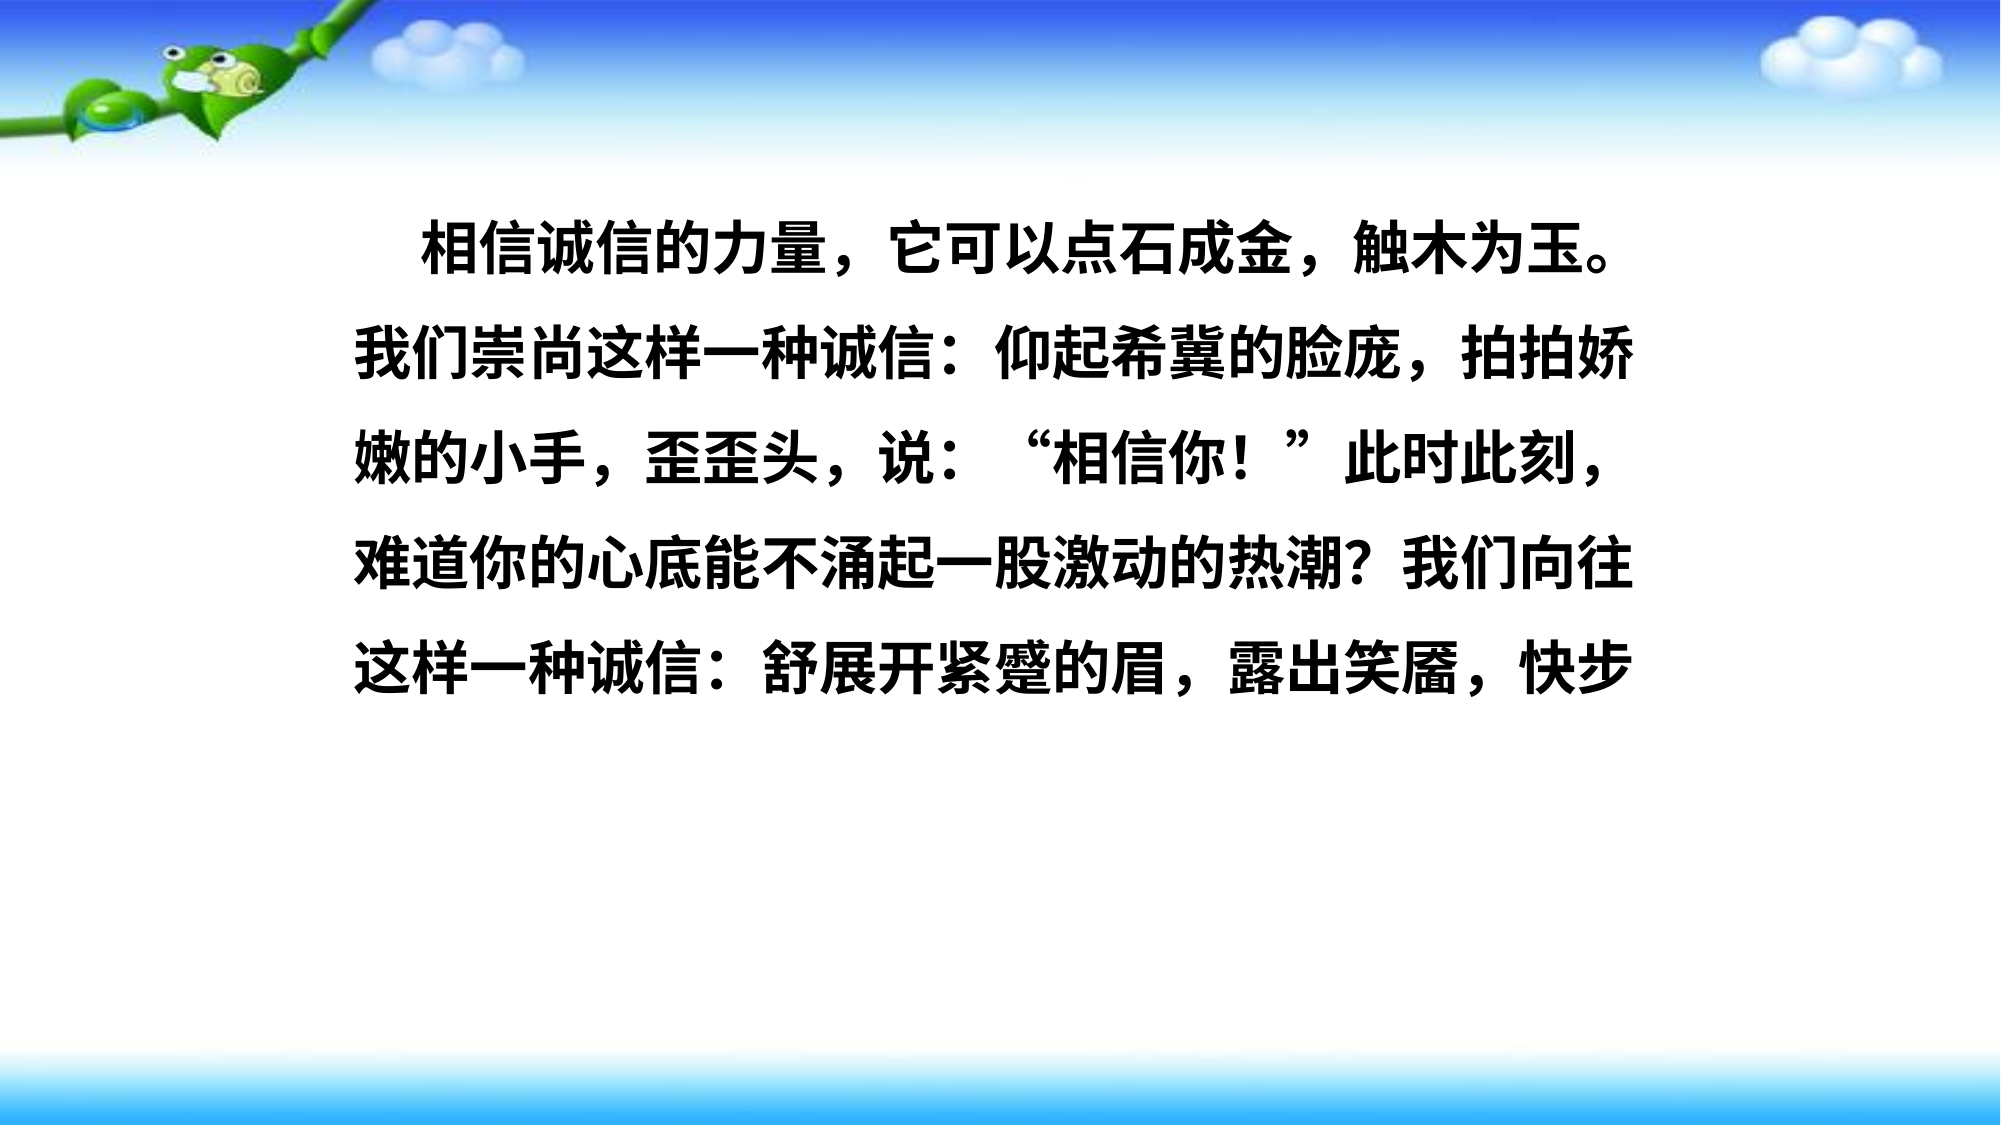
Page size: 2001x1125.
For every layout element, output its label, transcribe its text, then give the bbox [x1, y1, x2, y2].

picture [0, 0, 2001, 1125]
text_box 相信诚信的力量，它可以点石成金，触木为玉。我们崇尚这样一种诚信：仰起希冀的脸庞，拍拍娇嫩的小手，歪歪头，说：“相信你！”此时此刻，难道你的心底能不涌起一股激动的热潮？我们向往这样一种诚信：舒展开紧蹙的眉，露出笑靥，快步 [338, 168, 1700, 709]
